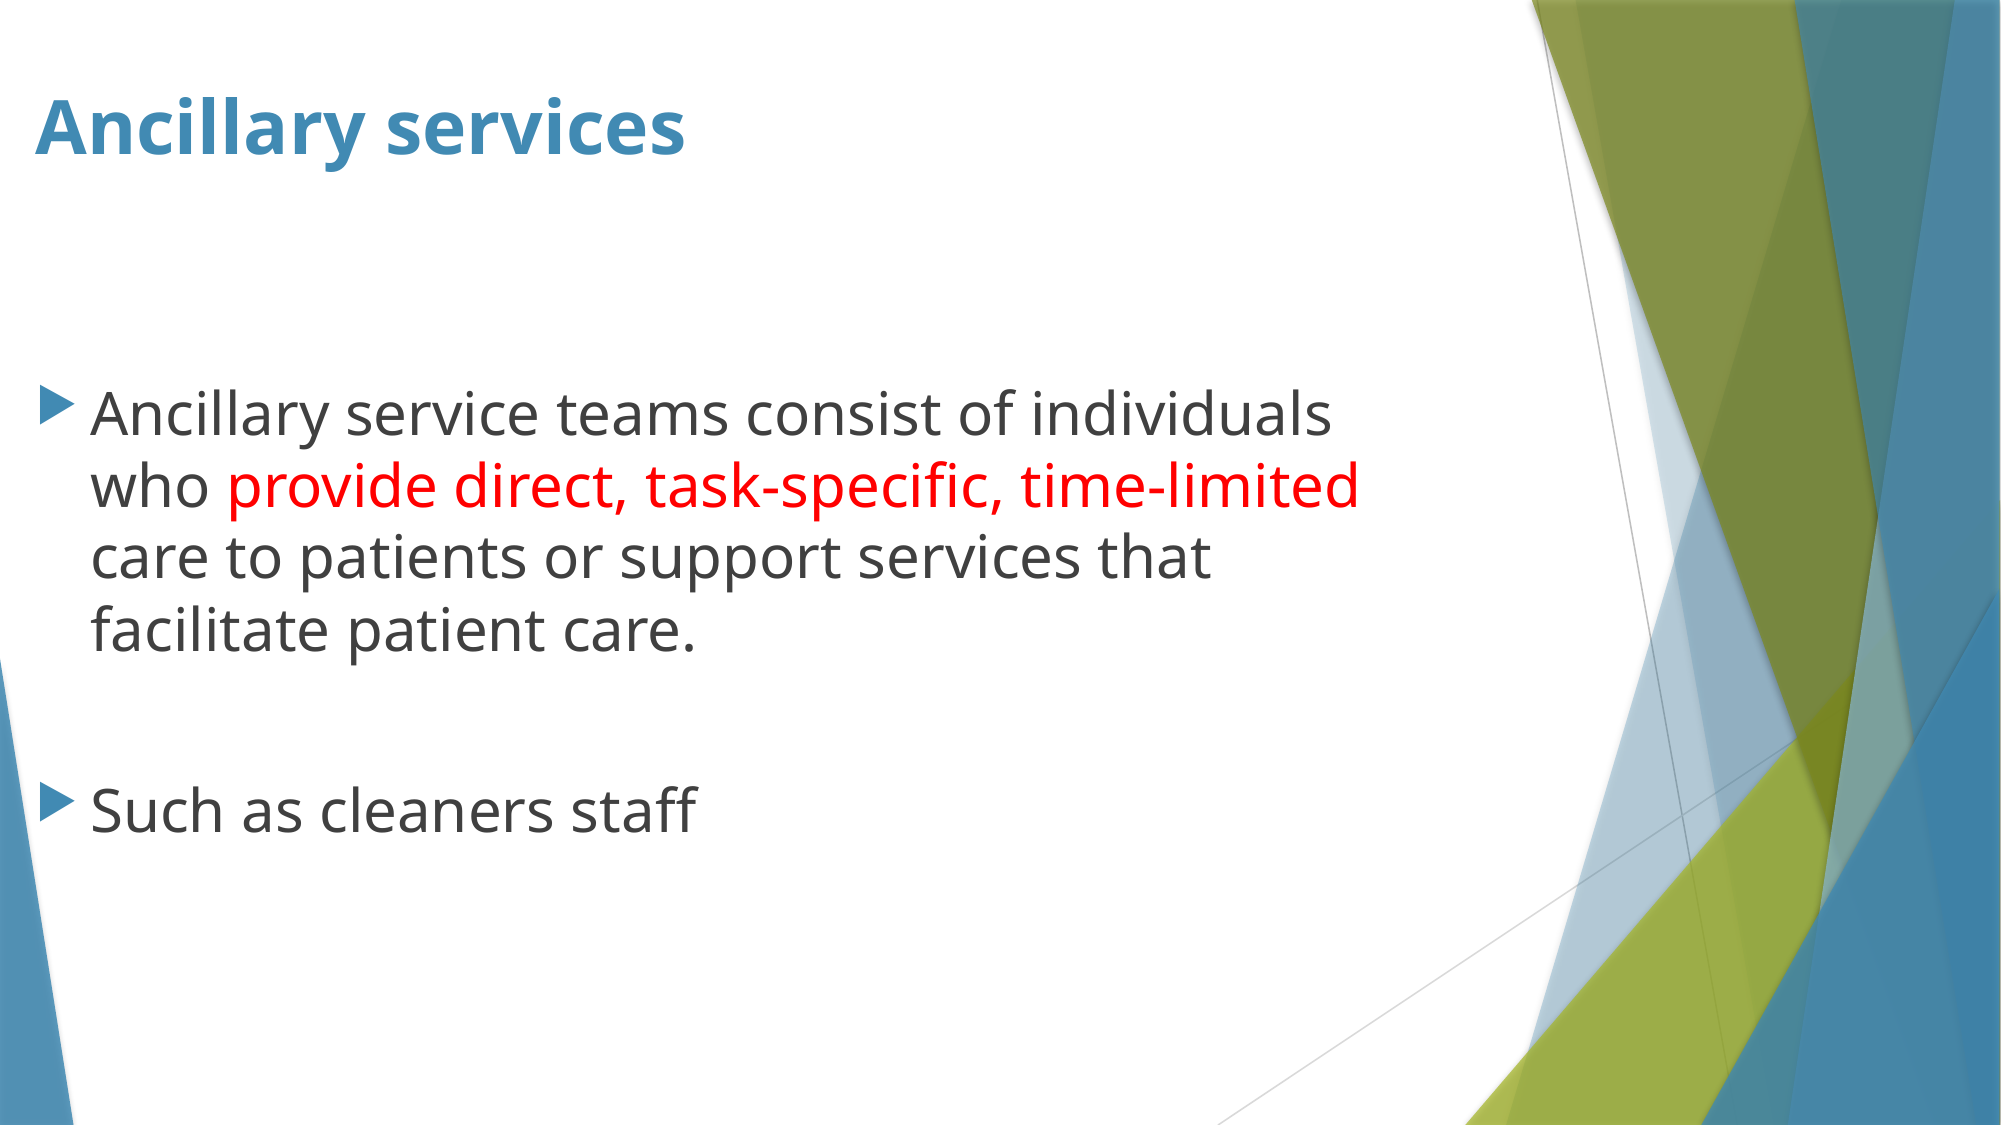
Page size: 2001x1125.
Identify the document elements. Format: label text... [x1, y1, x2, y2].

title Ancillary services [20, 71, 1431, 221]
list Ancillary service teams consist of individuals who provide direct, task-specific, time-limited care to patients or support services that facilitate patient care. Such as cleaners staff [20, 221, 1431, 859]
